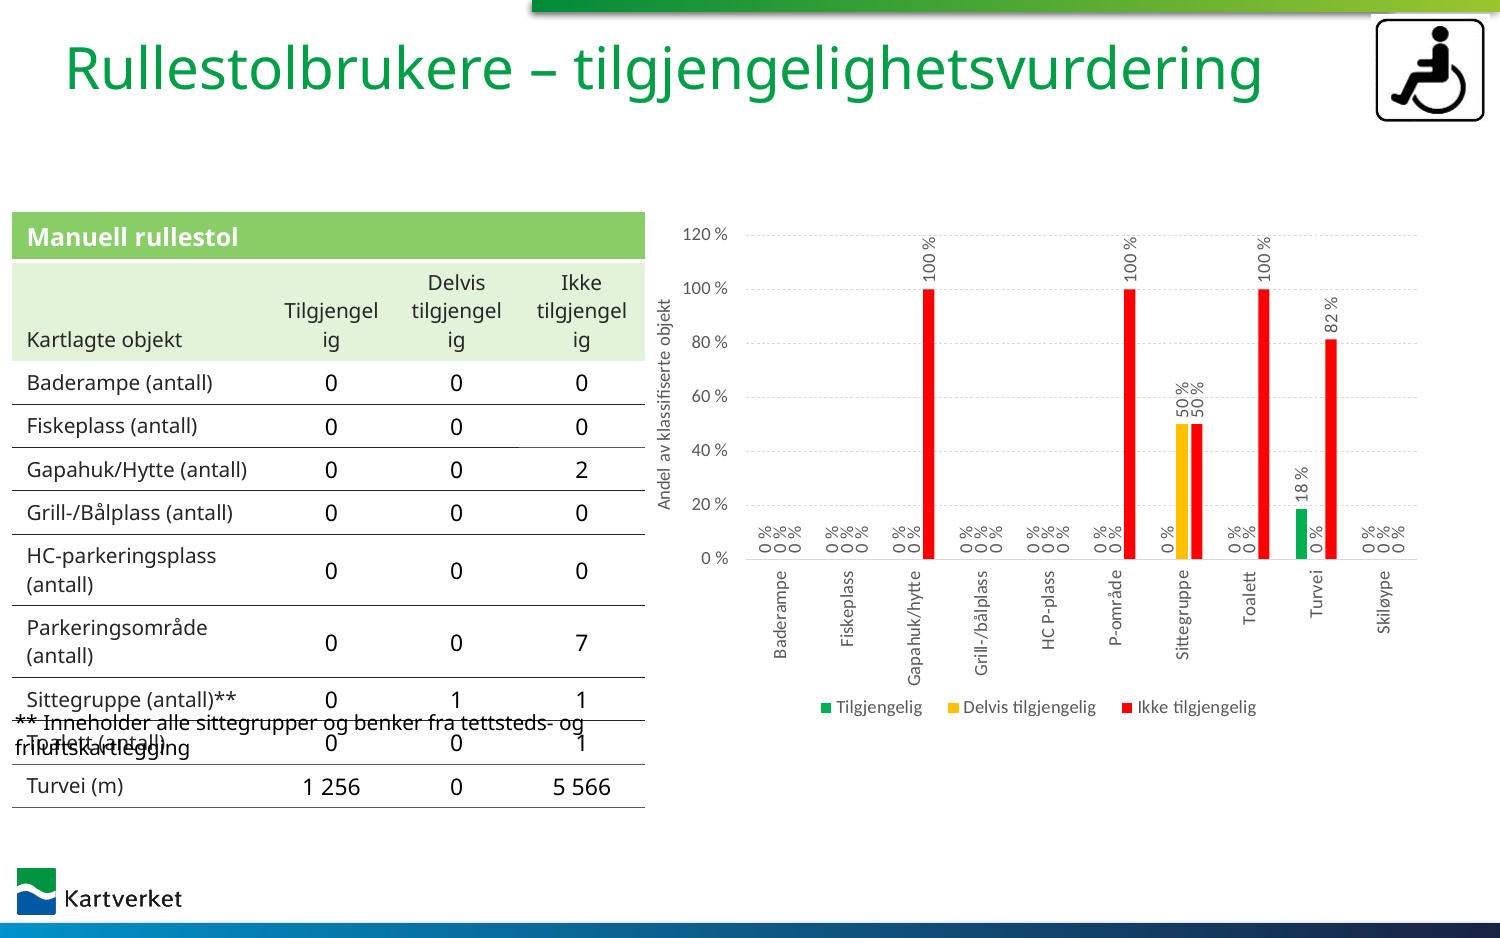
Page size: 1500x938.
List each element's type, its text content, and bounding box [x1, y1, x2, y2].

table_cell Kartlagte objekt [12, 263, 269, 361]
table_cell 0 [269, 535, 394, 605]
table_cell 0 [269, 678, 394, 702]
text_box Rullestolbrukere – tilgjengelighetsvurdering [49, 12, 1372, 109]
table_cell Delvis tilgjengelig [394, 263, 519, 361]
table_cell Ikke tilgjengelig [519, 263, 638, 361]
table_cell Grill-/Bålplass (antall) [12, 491, 269, 534]
table_cell 0 [394, 606, 519, 677]
table_cell 0 [269, 405, 394, 447]
table_cell 1 256 [269, 768, 394, 807]
table_cell 0 [519, 535, 638, 605]
table_cell 0 [519, 491, 638, 534]
table_cell 0 [269, 491, 394, 534]
table_cell 0 [269, 606, 394, 677]
table_cell 2 [519, 448, 638, 490]
table_cell Turvei (m) [12, 768, 269, 807]
table_cell 0 [394, 491, 519, 534]
table_cell 0 [519, 405, 638, 447]
table_cell 1 [394, 678, 519, 702]
table_cell 0 [394, 768, 519, 807]
table_cell 0 [269, 361, 394, 404]
table_cell 5 566 [519, 768, 645, 807]
table_cell Baderampe (antall) [12, 361, 269, 404]
picture [643, 218, 1427, 728]
table_cell 0 [519, 361, 638, 404]
table_cell Gapahuk/Hytte (antall) [12, 448, 269, 490]
text_box ** Inneholder alle sittegrupper og benker fra tettsteds- og friluftskartlegging [0, 702, 745, 768]
table_cell Sittegruppe (antall)** [12, 678, 269, 702]
picture [1371, 13, 1491, 127]
table_cell 0 [394, 361, 519, 404]
table_cell HC-parkeringsplass (antall) [12, 535, 269, 605]
table_cell Fiskeplass (antall) [12, 405, 269, 447]
table_cell 0 [269, 448, 394, 490]
table_header Manuell rullestol [12, 212, 645, 259]
table_cell 7 [519, 606, 638, 677]
table_cell 0 [394, 405, 519, 447]
table_cell 0 [394, 535, 519, 605]
table_cell Tilgjengelig [269, 263, 394, 361]
table_cell 1 [519, 678, 638, 702]
table_cell 0 [394, 448, 519, 490]
table_cell Parkeringsområde (antall) [12, 606, 269, 677]
